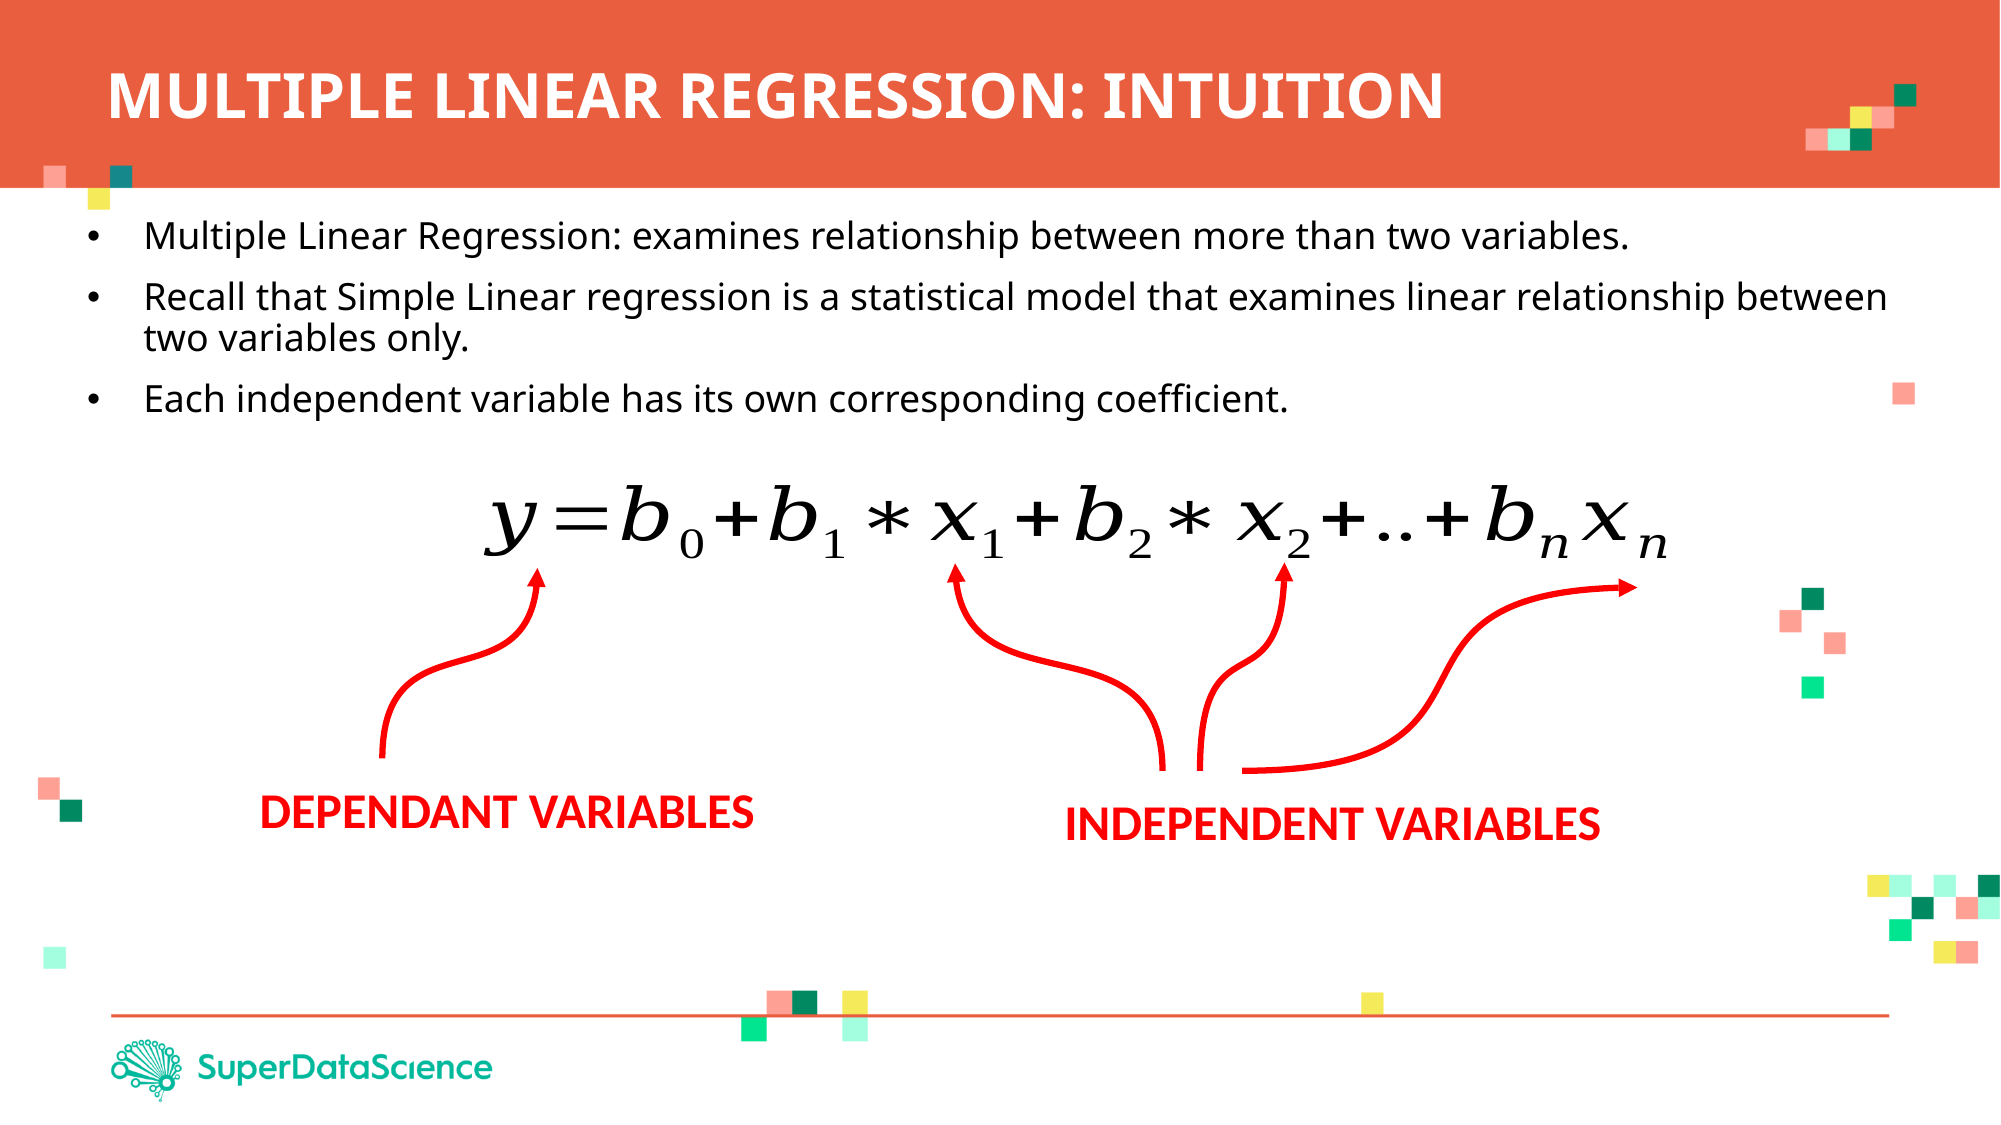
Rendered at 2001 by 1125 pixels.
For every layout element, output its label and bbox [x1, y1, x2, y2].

text_box [364, 585, 556, 741]
picture [0, 0, 2000, 1125]
text_box [1138, 624, 1242, 709]
text_box [1242, 587, 1638, 771]
text_box [955, 563, 1163, 771]
